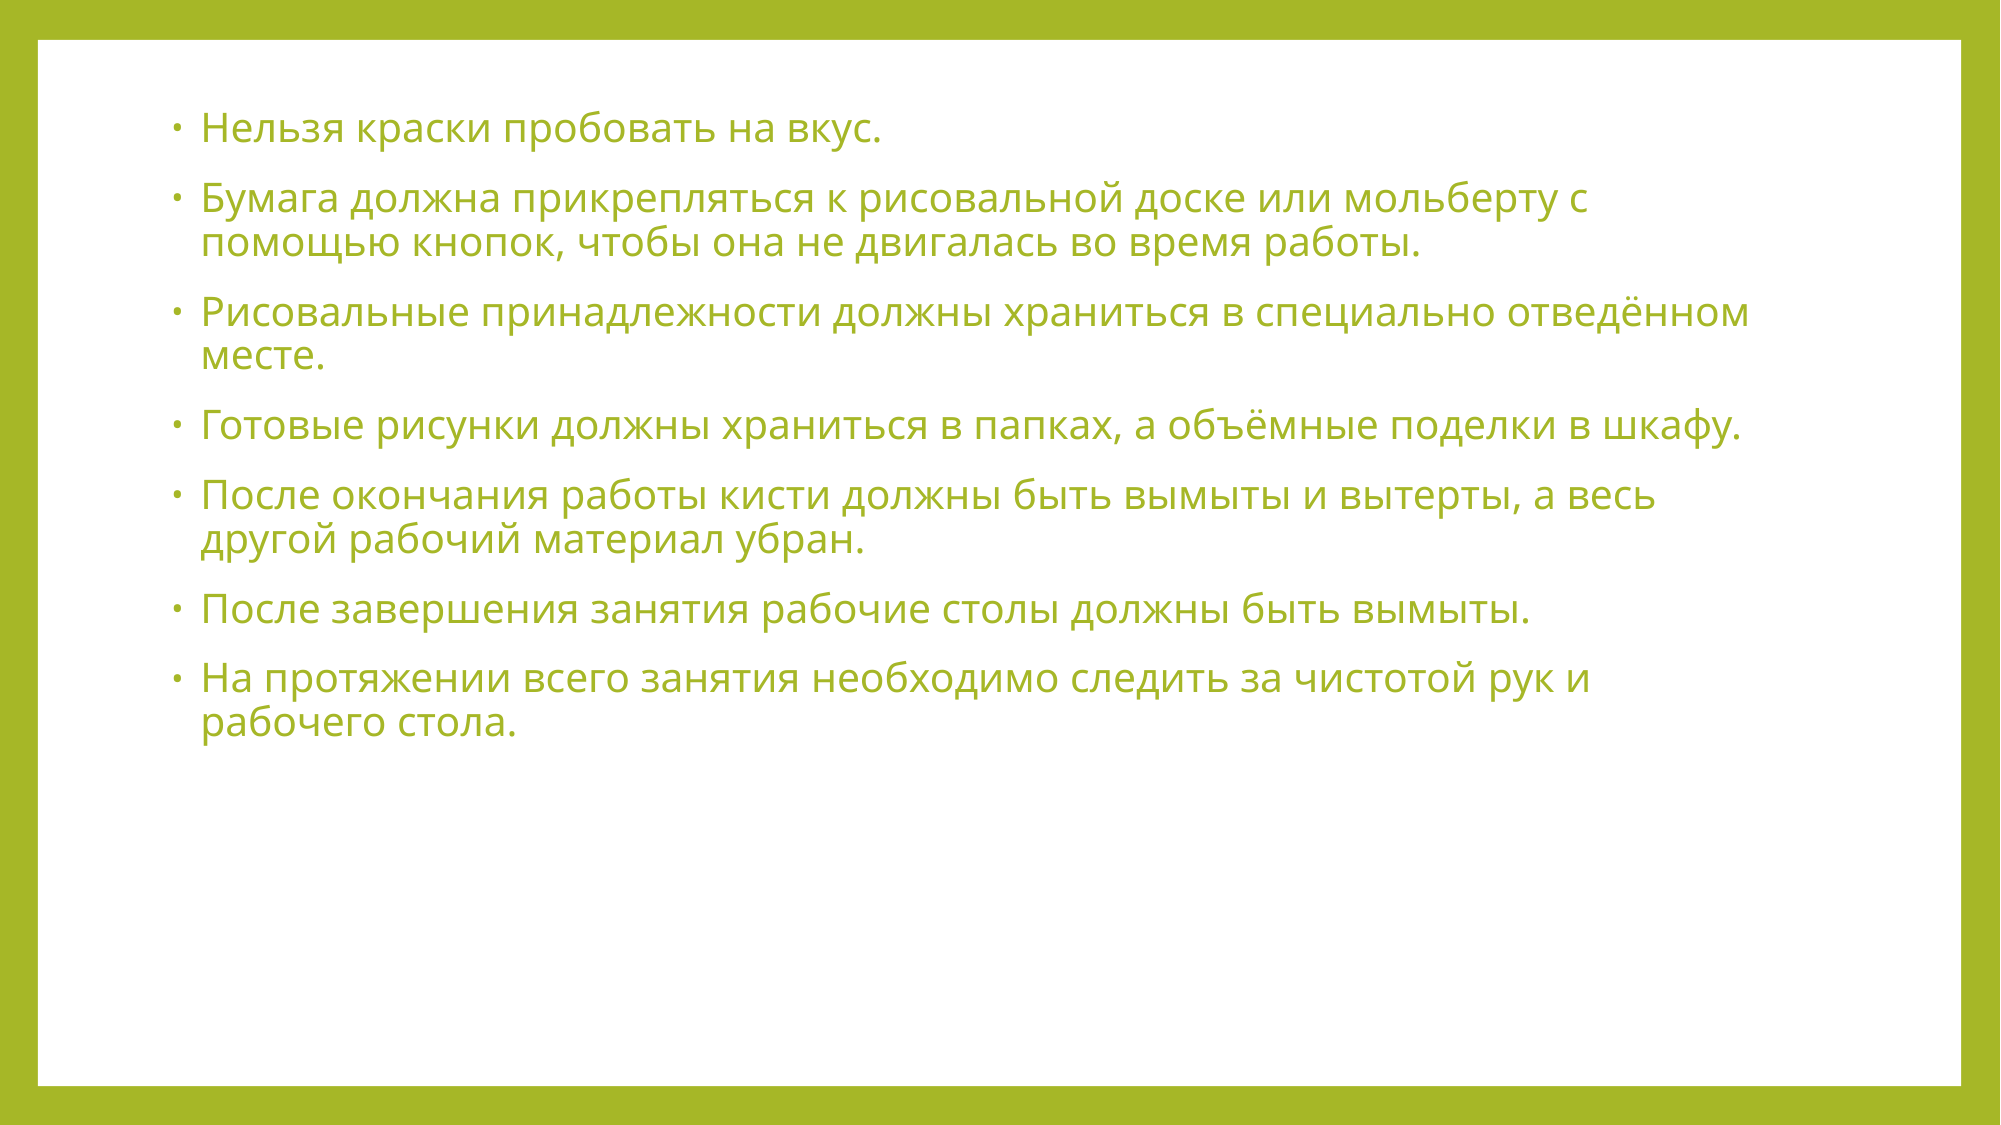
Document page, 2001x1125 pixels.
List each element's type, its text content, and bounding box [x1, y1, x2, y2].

list Нельзя краски пробовать на вкус. Бумага должна прикрепляться к рисовальной доске или мольберту с помощью кнопок, чтобы она не двигалась во время работы. Рисовальные принадлежности должны храниться в специально отведённом месте. Готовые рисунки должны храниться в папках, а объёмные поделки в шкафу. После окончания работы кисти должны быть вымыты и вытерты, а весь другой рабочий материал убран. После завершения занятия рабочие столы должны быть вымыты. На протяжении всего занятия необходимо следить за чистотой рук и рабочего стола. [149, 99, 1769, 763]
